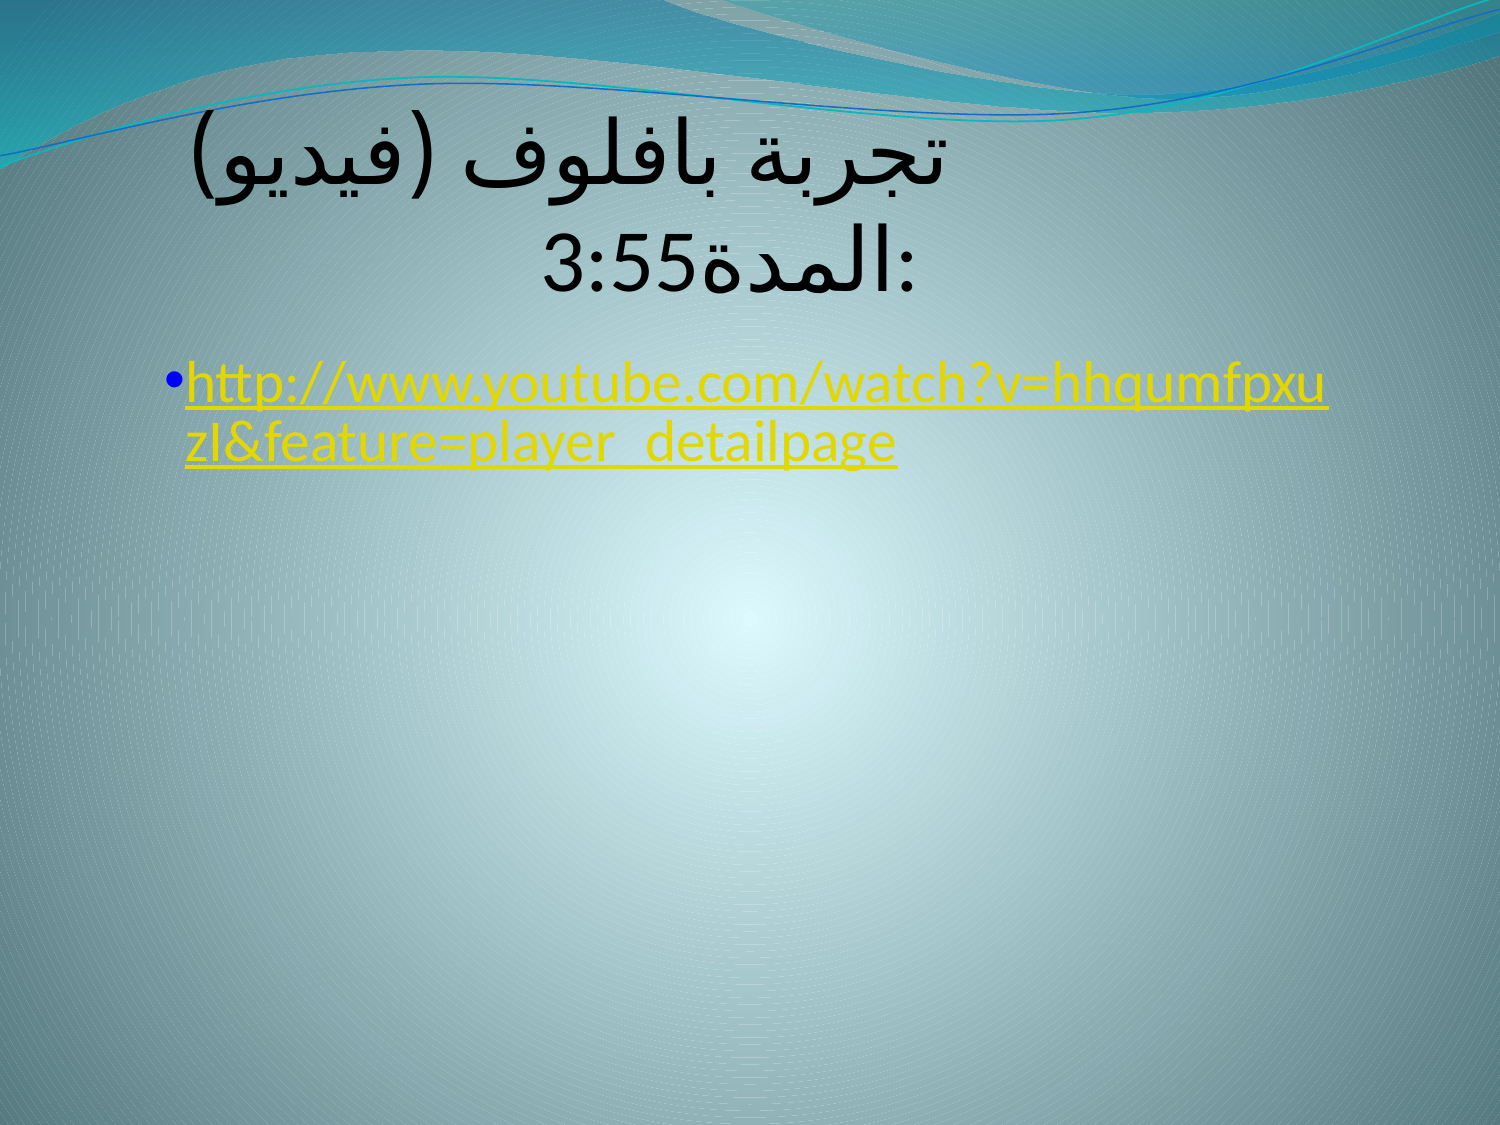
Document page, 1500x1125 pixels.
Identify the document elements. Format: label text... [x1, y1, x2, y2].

text_box تجربة بافلوف (فيديو) 3:55المدة: [150, 102, 1350, 295]
text_box http://www.youtube.com/watch?v=hhqumfpxuzI&feature=player_detailpage [150, 295, 1350, 956]
